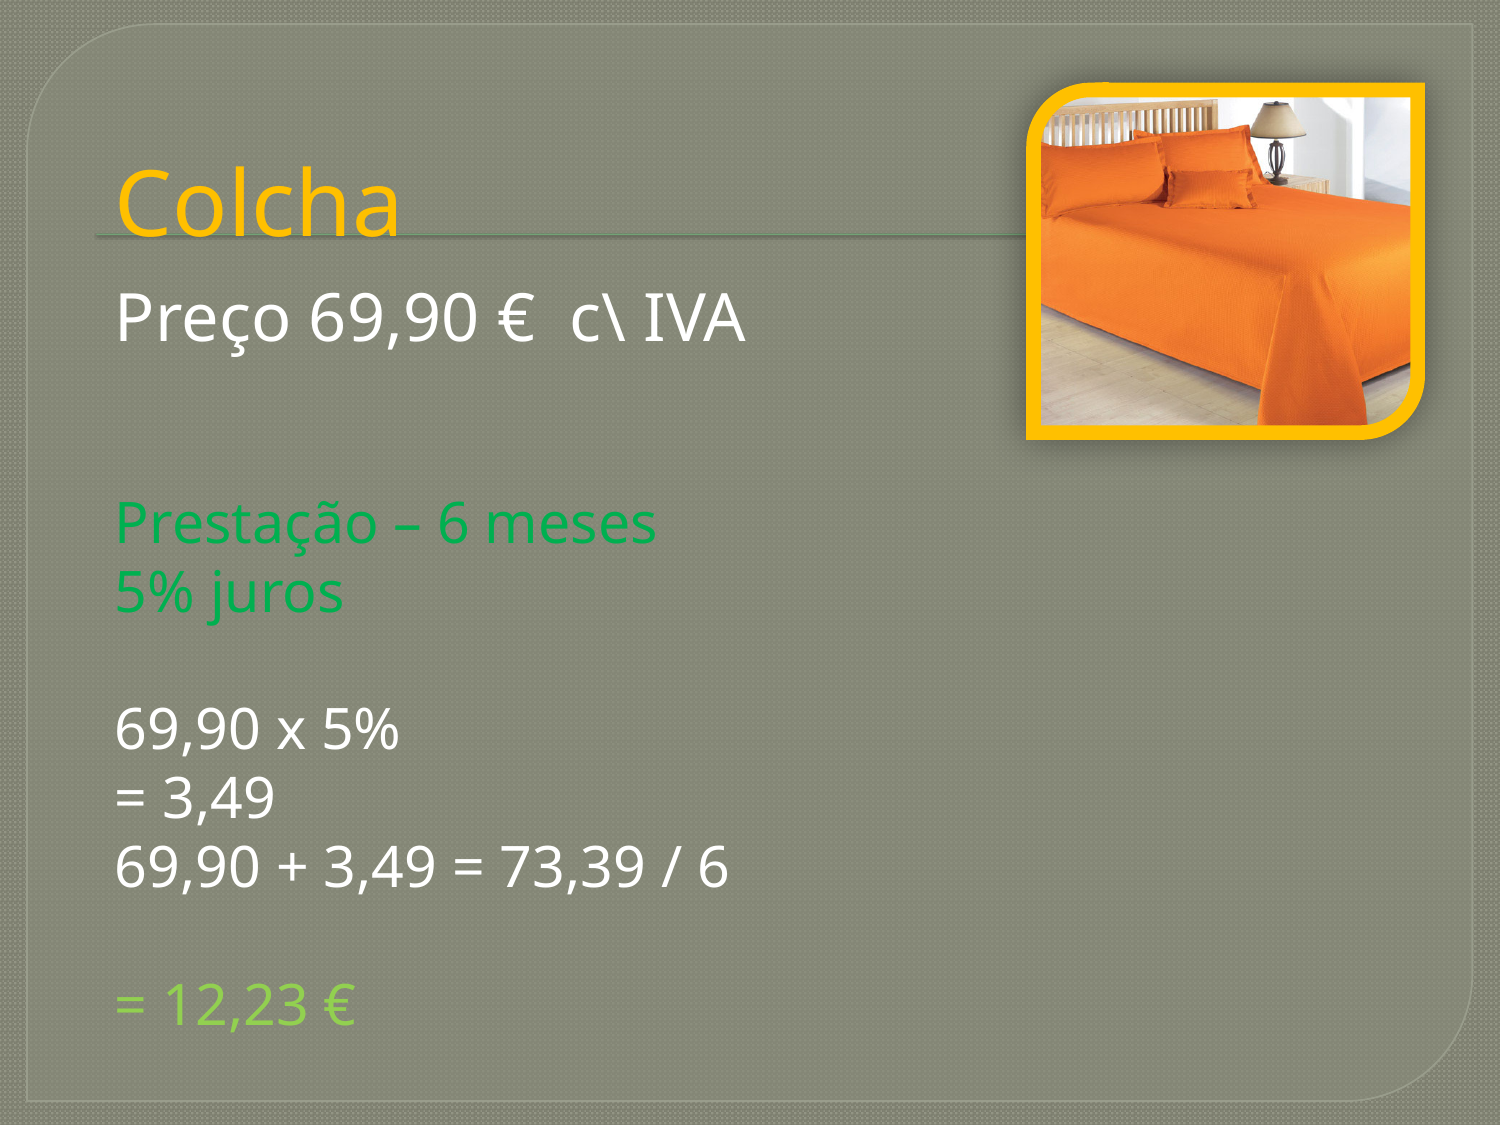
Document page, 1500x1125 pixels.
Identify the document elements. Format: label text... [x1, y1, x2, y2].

text_box Colcha [99, 137, 1000, 375]
list Preço 69,90 € c\ IVA [100, 372, 1451, 505]
text_box Prestação – 6 meses 5% juros 69,90 x 5% = 3,49 69,90 + 3,49 = 73,39 / 6 = 12,23 € [100, 478, 939, 1047]
picture [1033, 89, 1418, 433]
